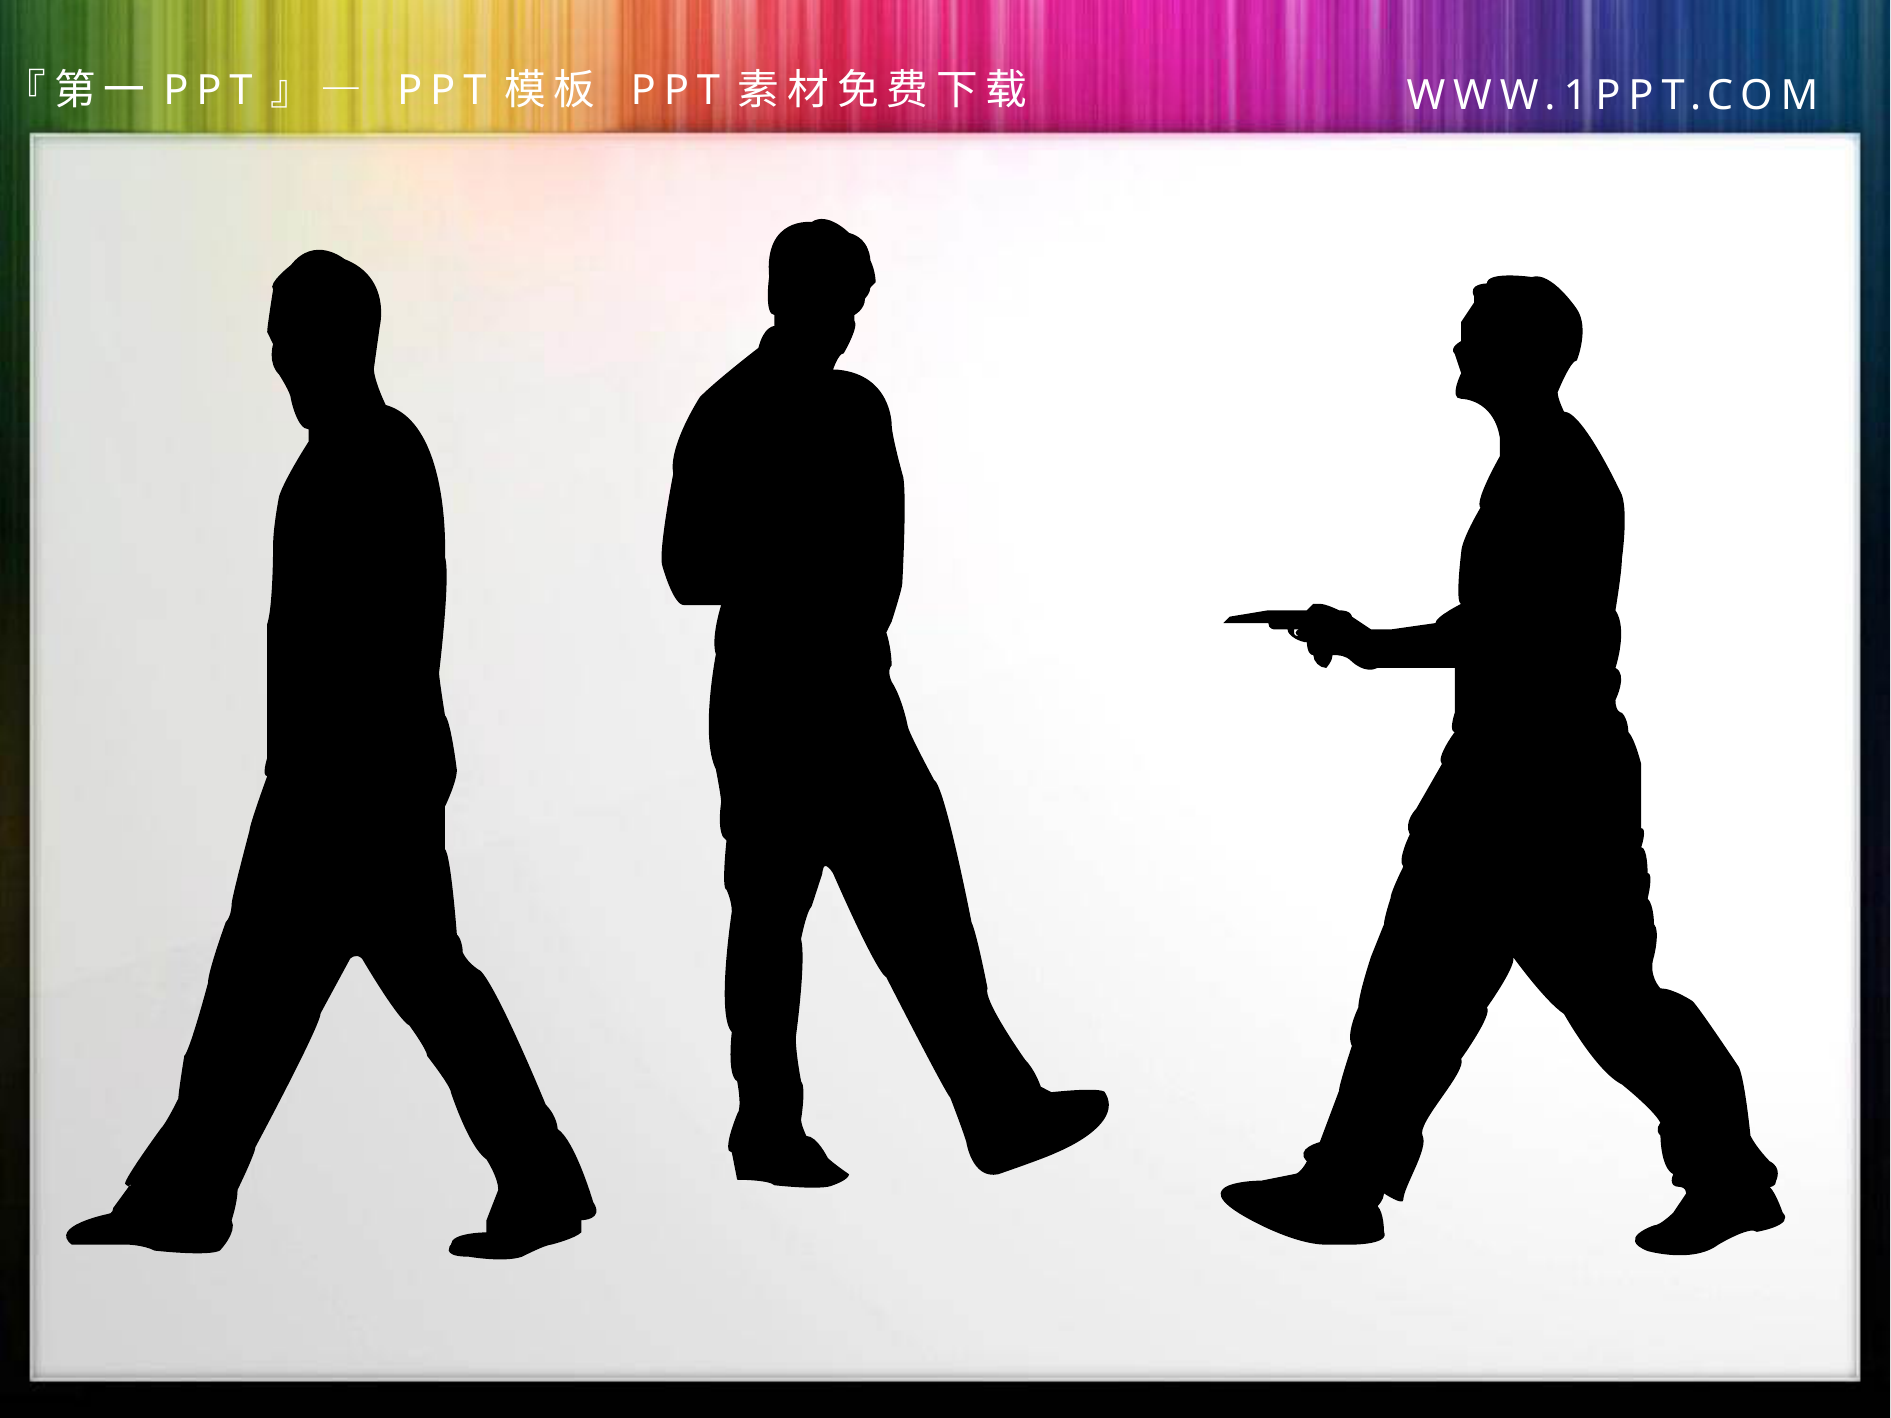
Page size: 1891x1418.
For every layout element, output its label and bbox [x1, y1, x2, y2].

picture [0, 0, 1891, 1418]
text_box [1220, 275, 1786, 1256]
text_box [66, 249, 597, 1260]
text_box [661, 218, 1109, 1188]
